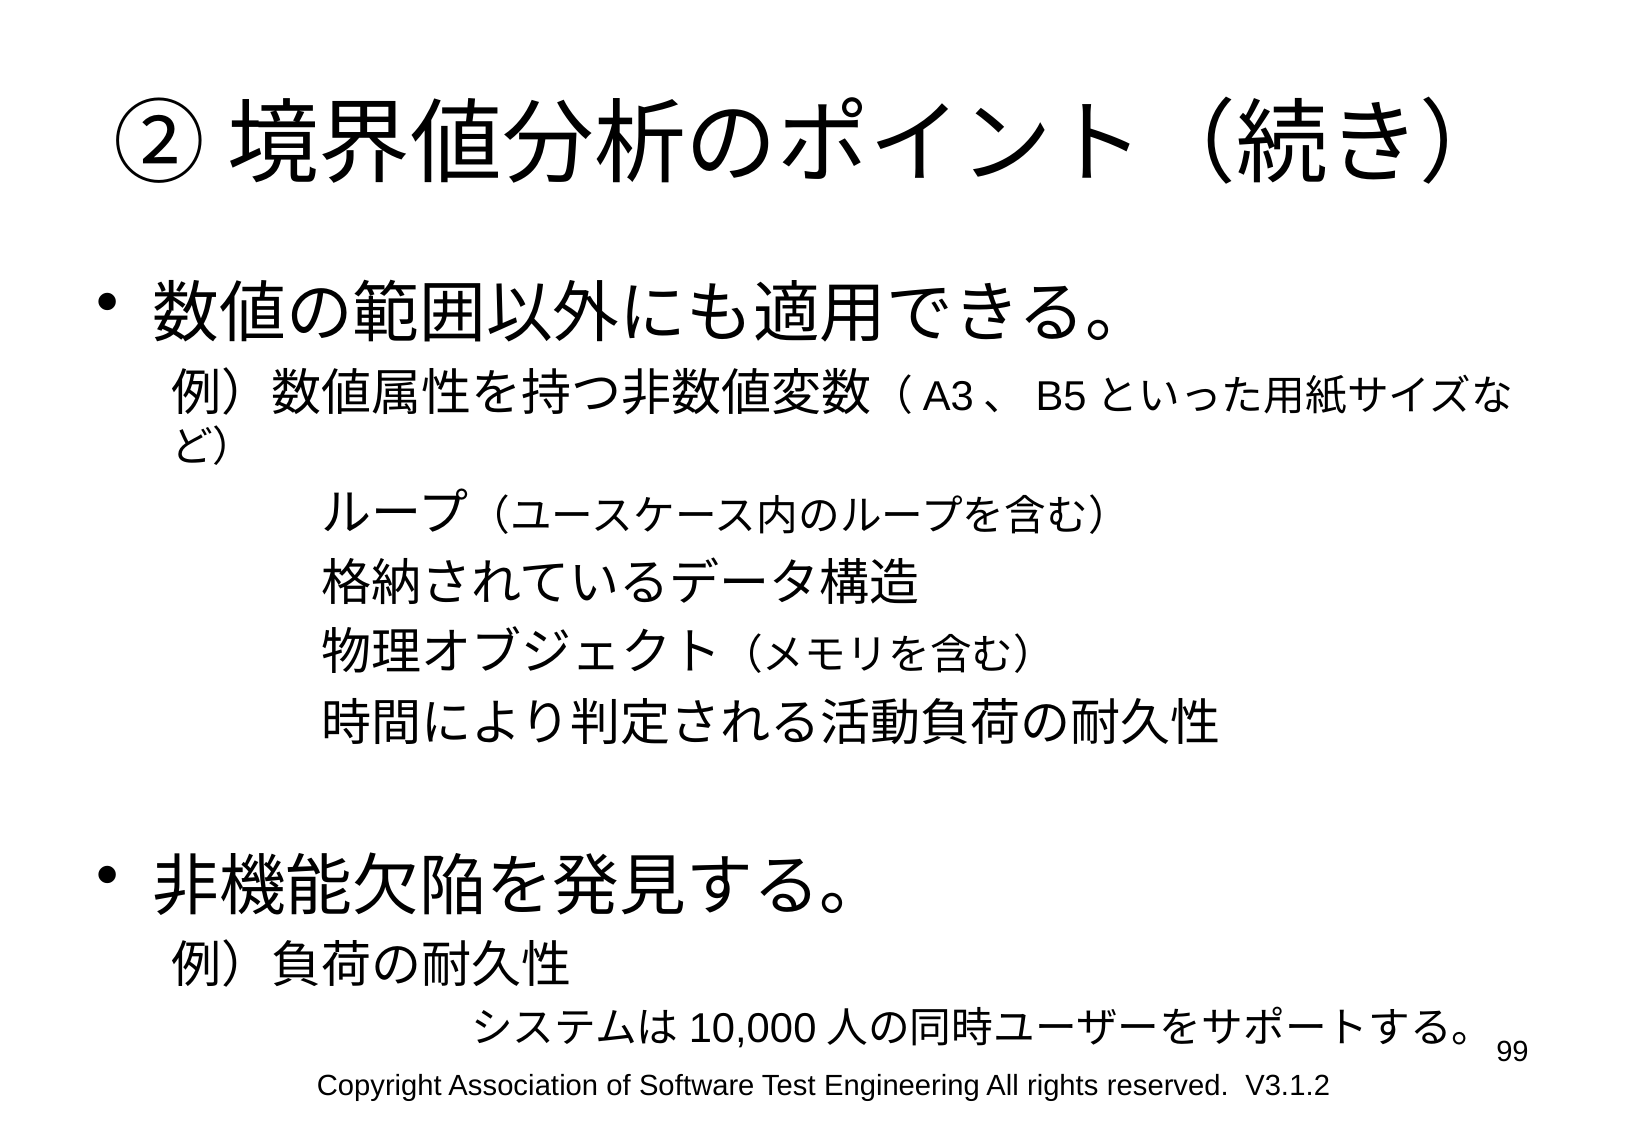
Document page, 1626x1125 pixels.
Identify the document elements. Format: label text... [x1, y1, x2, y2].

slide_number 99 [1164, 1024, 1544, 1103]
list 数値の範囲以外にも適用できる。 例）数値属性を持つ非数値変数（A3、B5といった用紙サイズなど） ループ（ユースケース内のループを含む） 格納されているデータ構造 物理オブジェクト（メモリを含む） 時間により判定される活動負荷の耐久性 非機能欠陥を発見する。 例）負荷の耐久性 システムは10,000人の同時ユーザーをサポートする。 [80, 262, 1569, 1006]
footer Copyright Association of Software Test Engineering All rights reserved. V3.1.2 [233, 1058, 1416, 1103]
title ②境界値分析のポイント（続き） [80, 44, 1544, 233]
